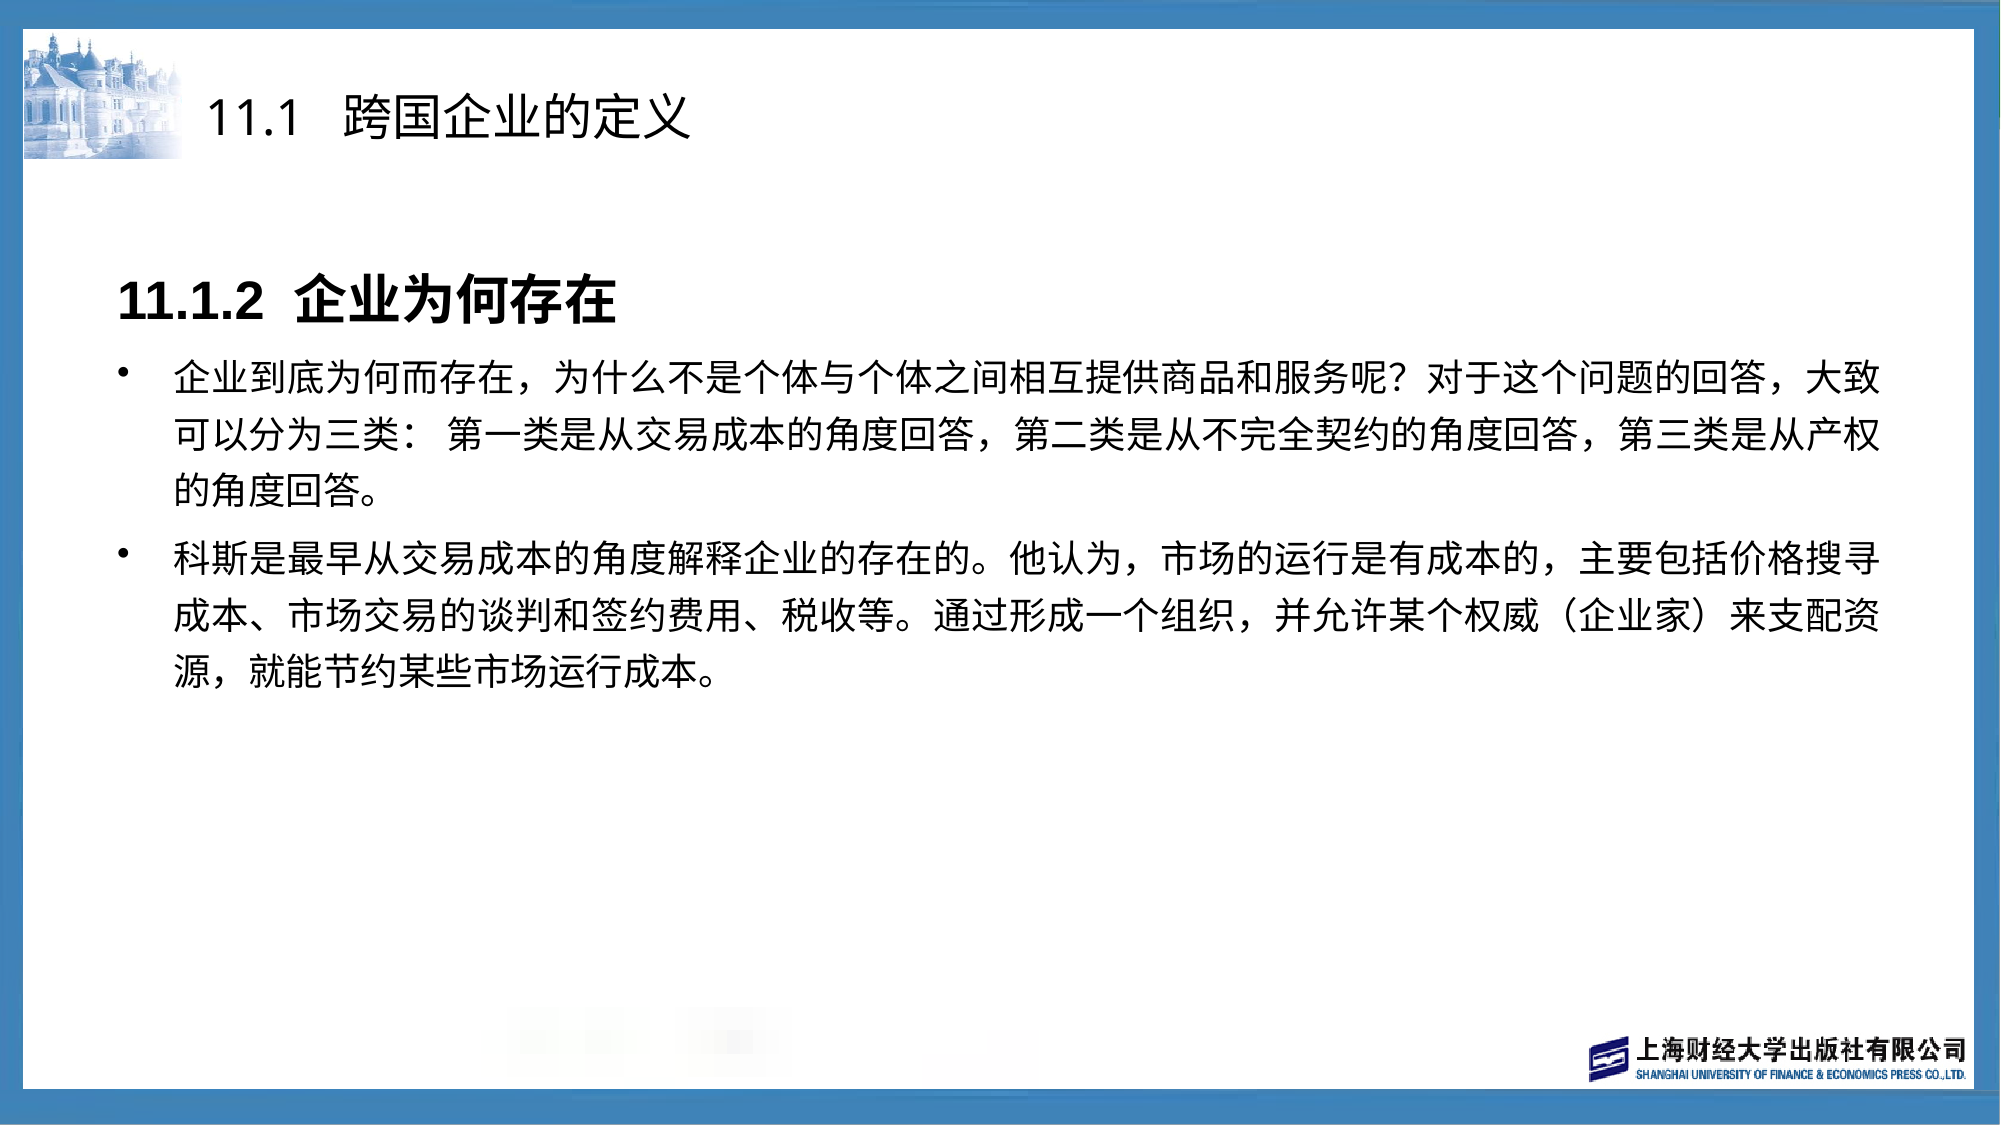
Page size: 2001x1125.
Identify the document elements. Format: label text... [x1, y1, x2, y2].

list 11.1.2 企业为何存在 企业到底为何而存在，为什么不是个体与个体之间相互提供商品和服务呢？对于这个问题的回答，大致可以分为三类： 第一类是从交易成本的角度回答，第二类是从不完全契约的角度回答，第三类是从产权的角度回答。 科斯是最早从交易成本的角度解释企业的存在的。他认为，市场的运行是有成本的，主要包括价格搜寻成本、市场交易的谈判和签约费用、税收等。通过形成一个组织，并允许某个权威（企业家）来支配资源，就能节约某些市场运行成本。 [102, 241, 1898, 1065]
picture [0, 0, 2001, 1125]
title 11.1 跨国企业的定义 [190, 64, 1547, 168]
